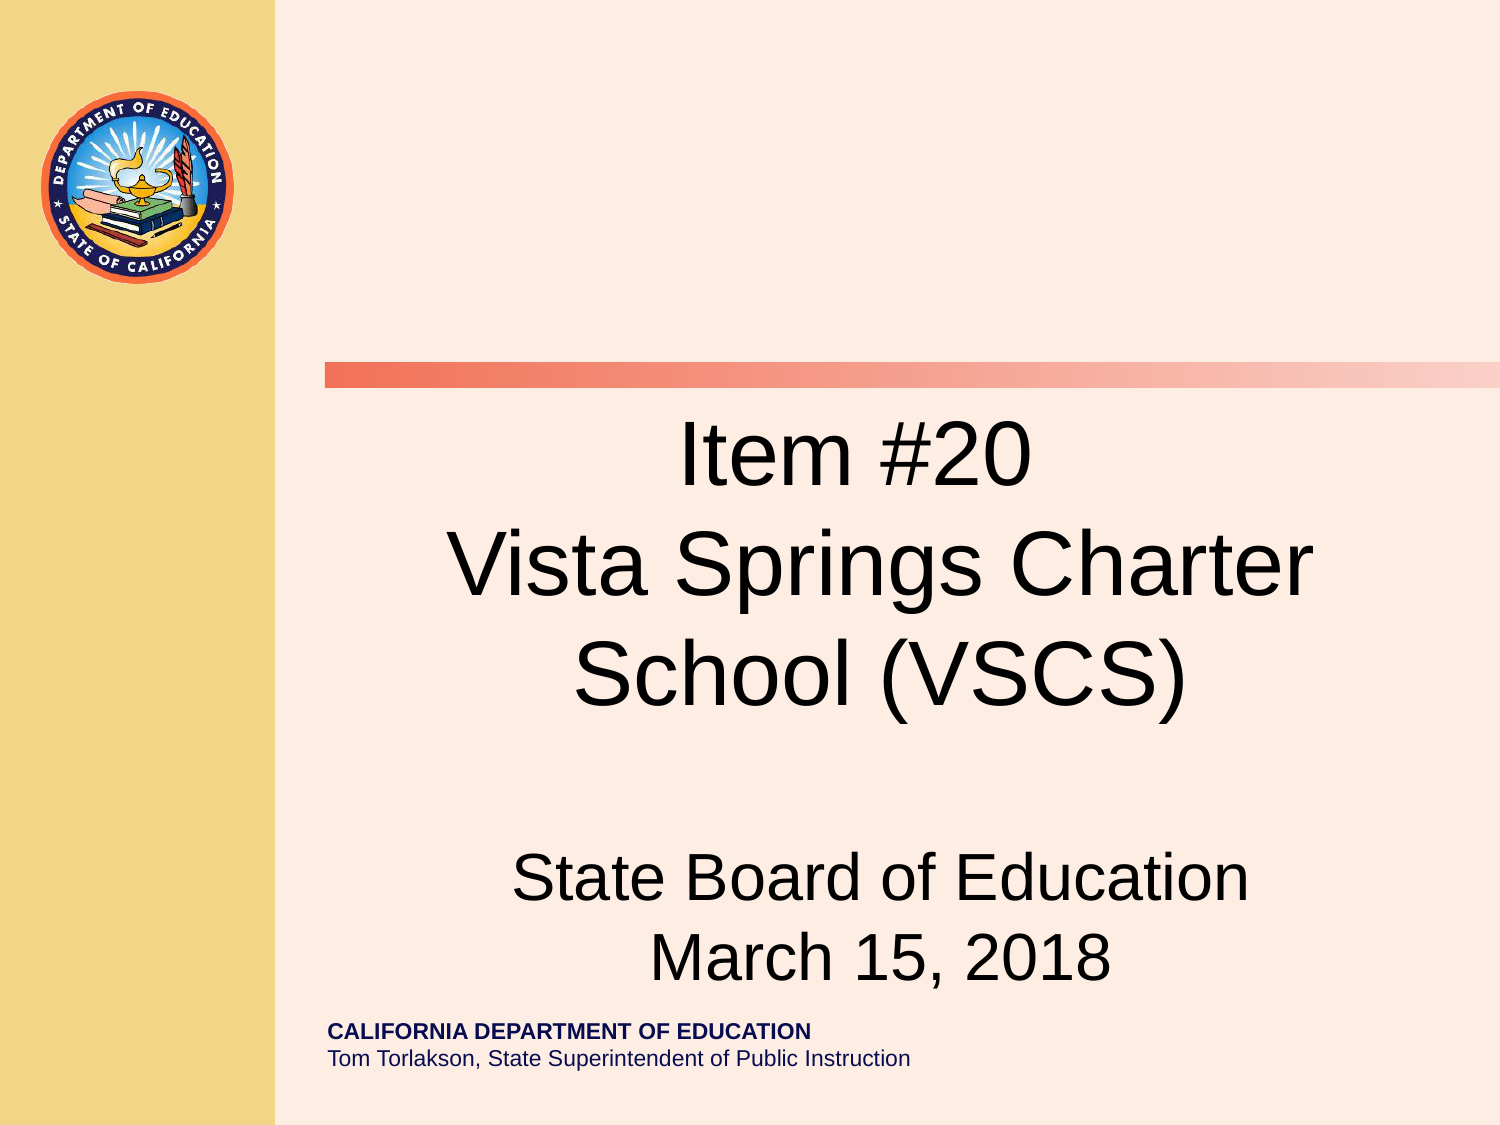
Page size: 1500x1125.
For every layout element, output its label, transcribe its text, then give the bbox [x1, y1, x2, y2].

picture [24, 74, 250, 300]
title Item #20 Vista Springs Charter School (VSCS) State Board of Education March 15, 2018 [324, 452, 1438, 825]
